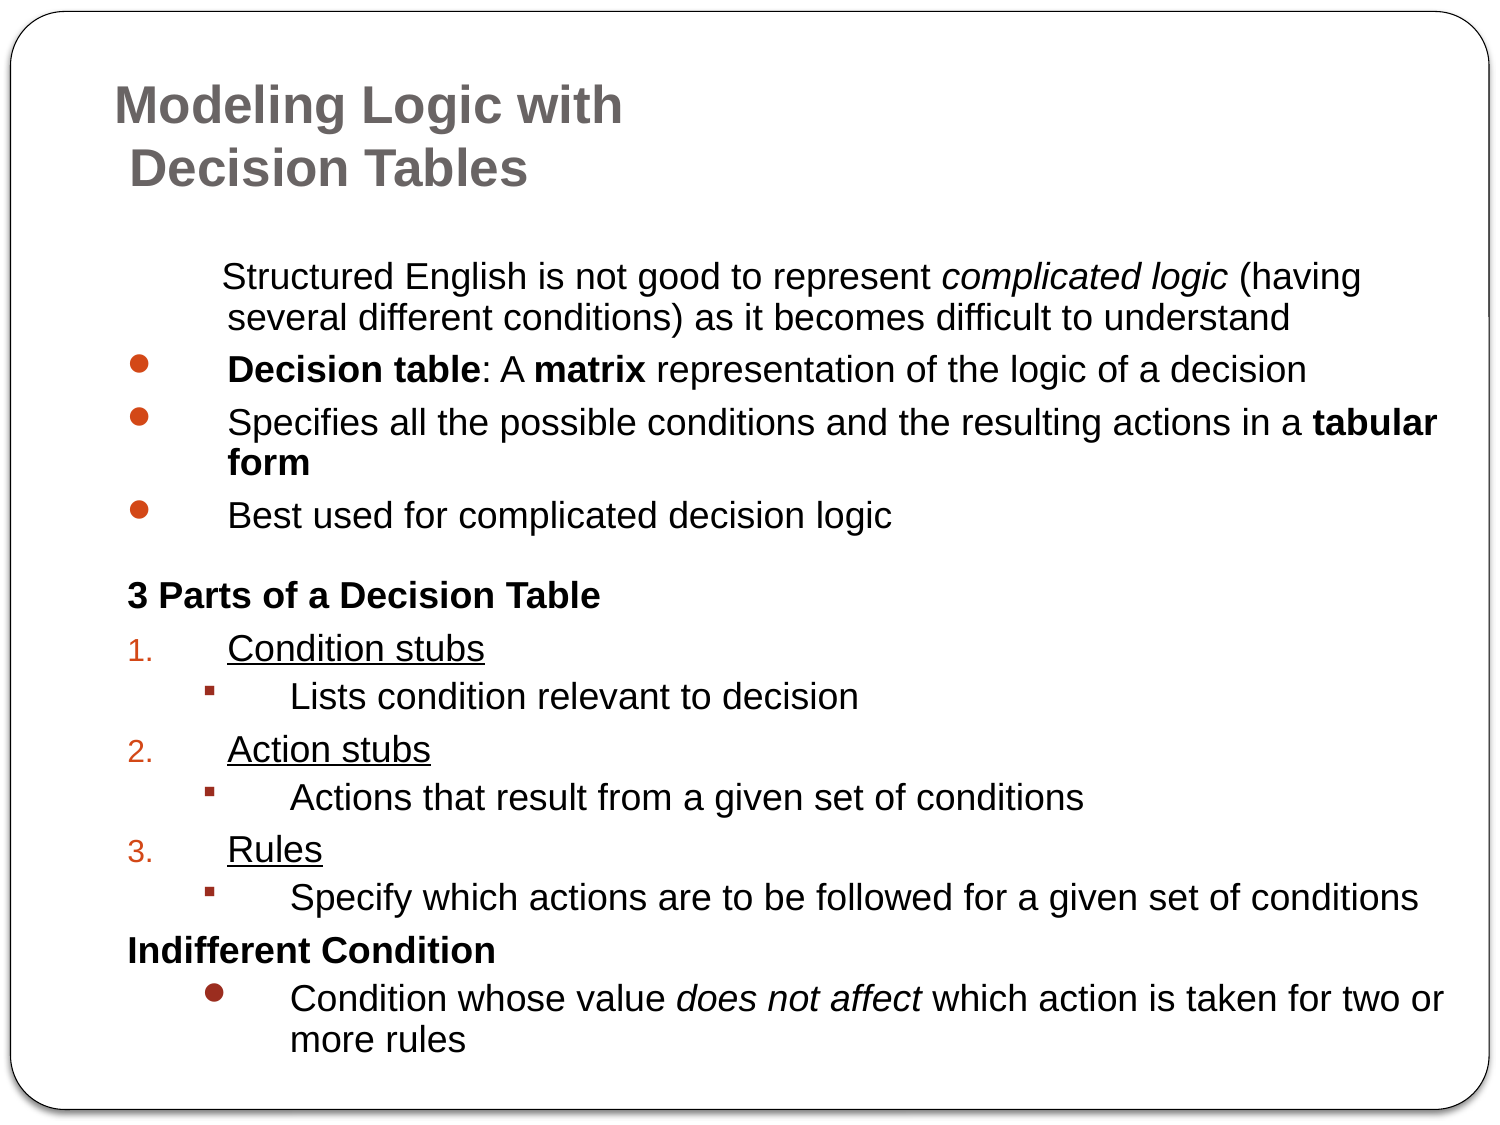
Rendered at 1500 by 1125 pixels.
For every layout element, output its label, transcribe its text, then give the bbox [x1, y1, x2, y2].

list Structured English is not good to represent complicated logic (having several different conditions) as it becomes difficult to understand Decision table: A matrix representation of the logic of a decision Specifies all the possible conditions and the resulting actions in a tabular form Best used for complicated decision logic 3 Parts of a Decision Table Condition stubs Lists condition relevant to decision Action stubs Actions that result from a given set of conditions Rules Specify which actions are to be followed for a given set of conditions Indifferent Condition Condition whose value does not affect which action is taken for two or more rules [112, 249, 1500, 1088]
title Modeling Logic with Decision Tables [99, 62, 1375, 213]
